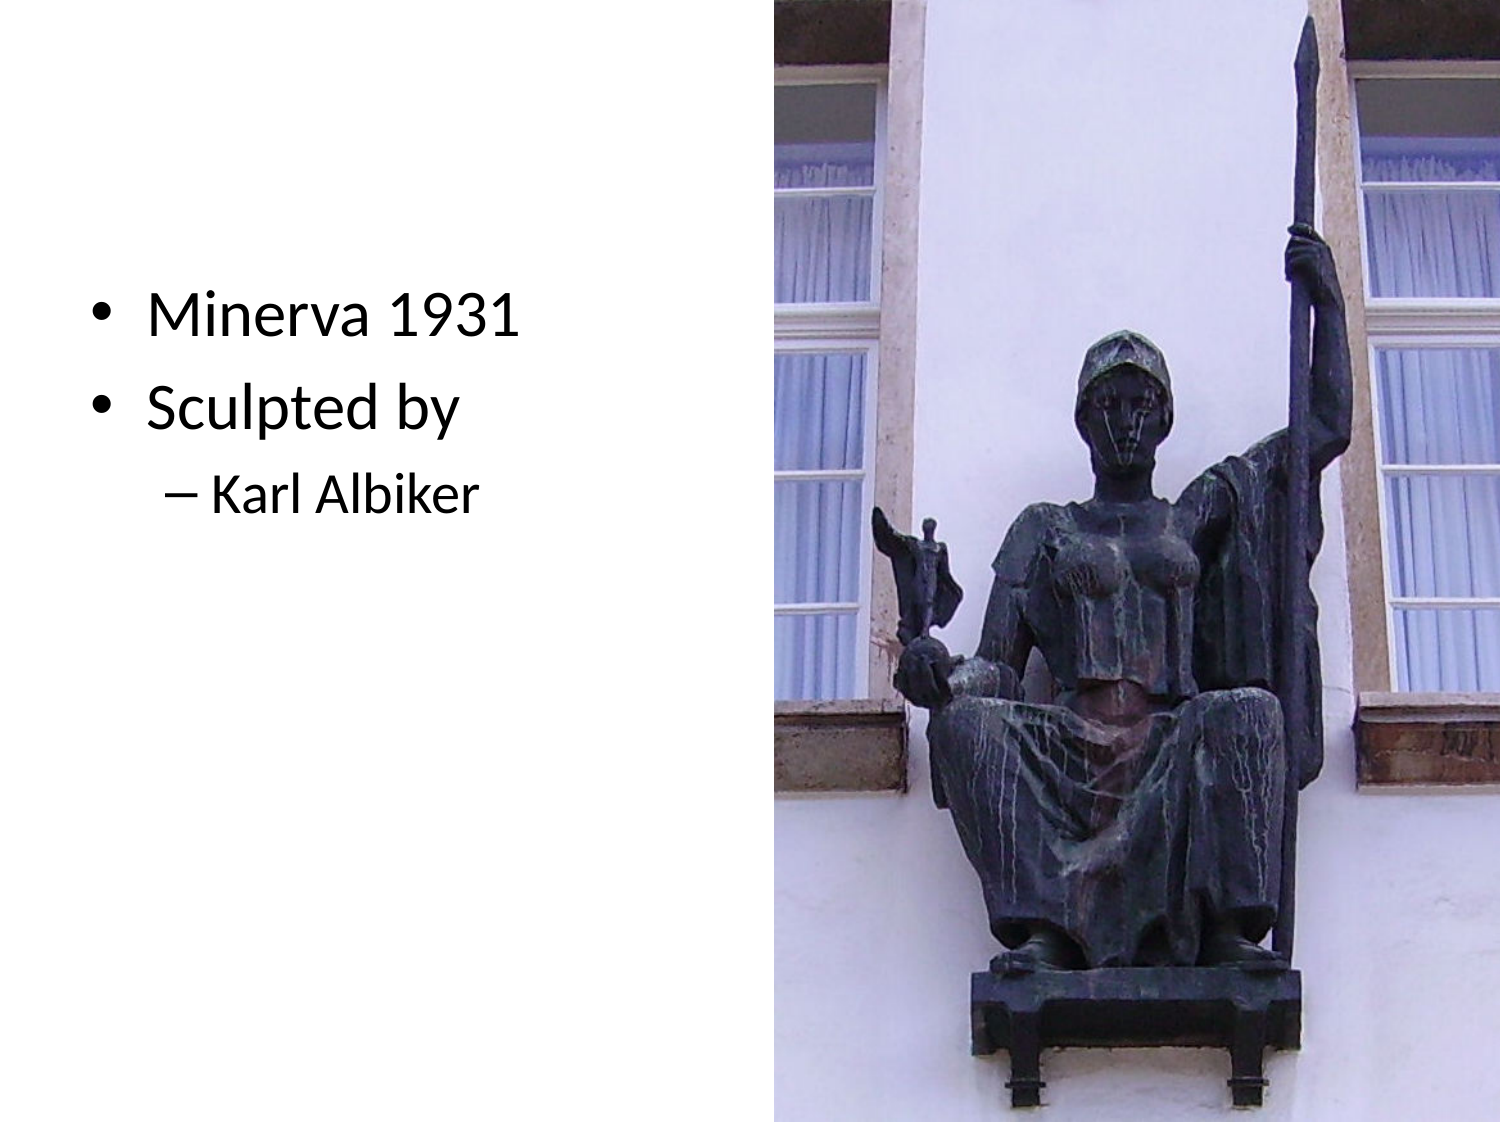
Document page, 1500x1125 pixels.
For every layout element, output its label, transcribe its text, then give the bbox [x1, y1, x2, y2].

picture [774, 0, 1500, 1122]
list Minerva 1931 Sculpted by Karl Albiker [75, 262, 769, 1005]
